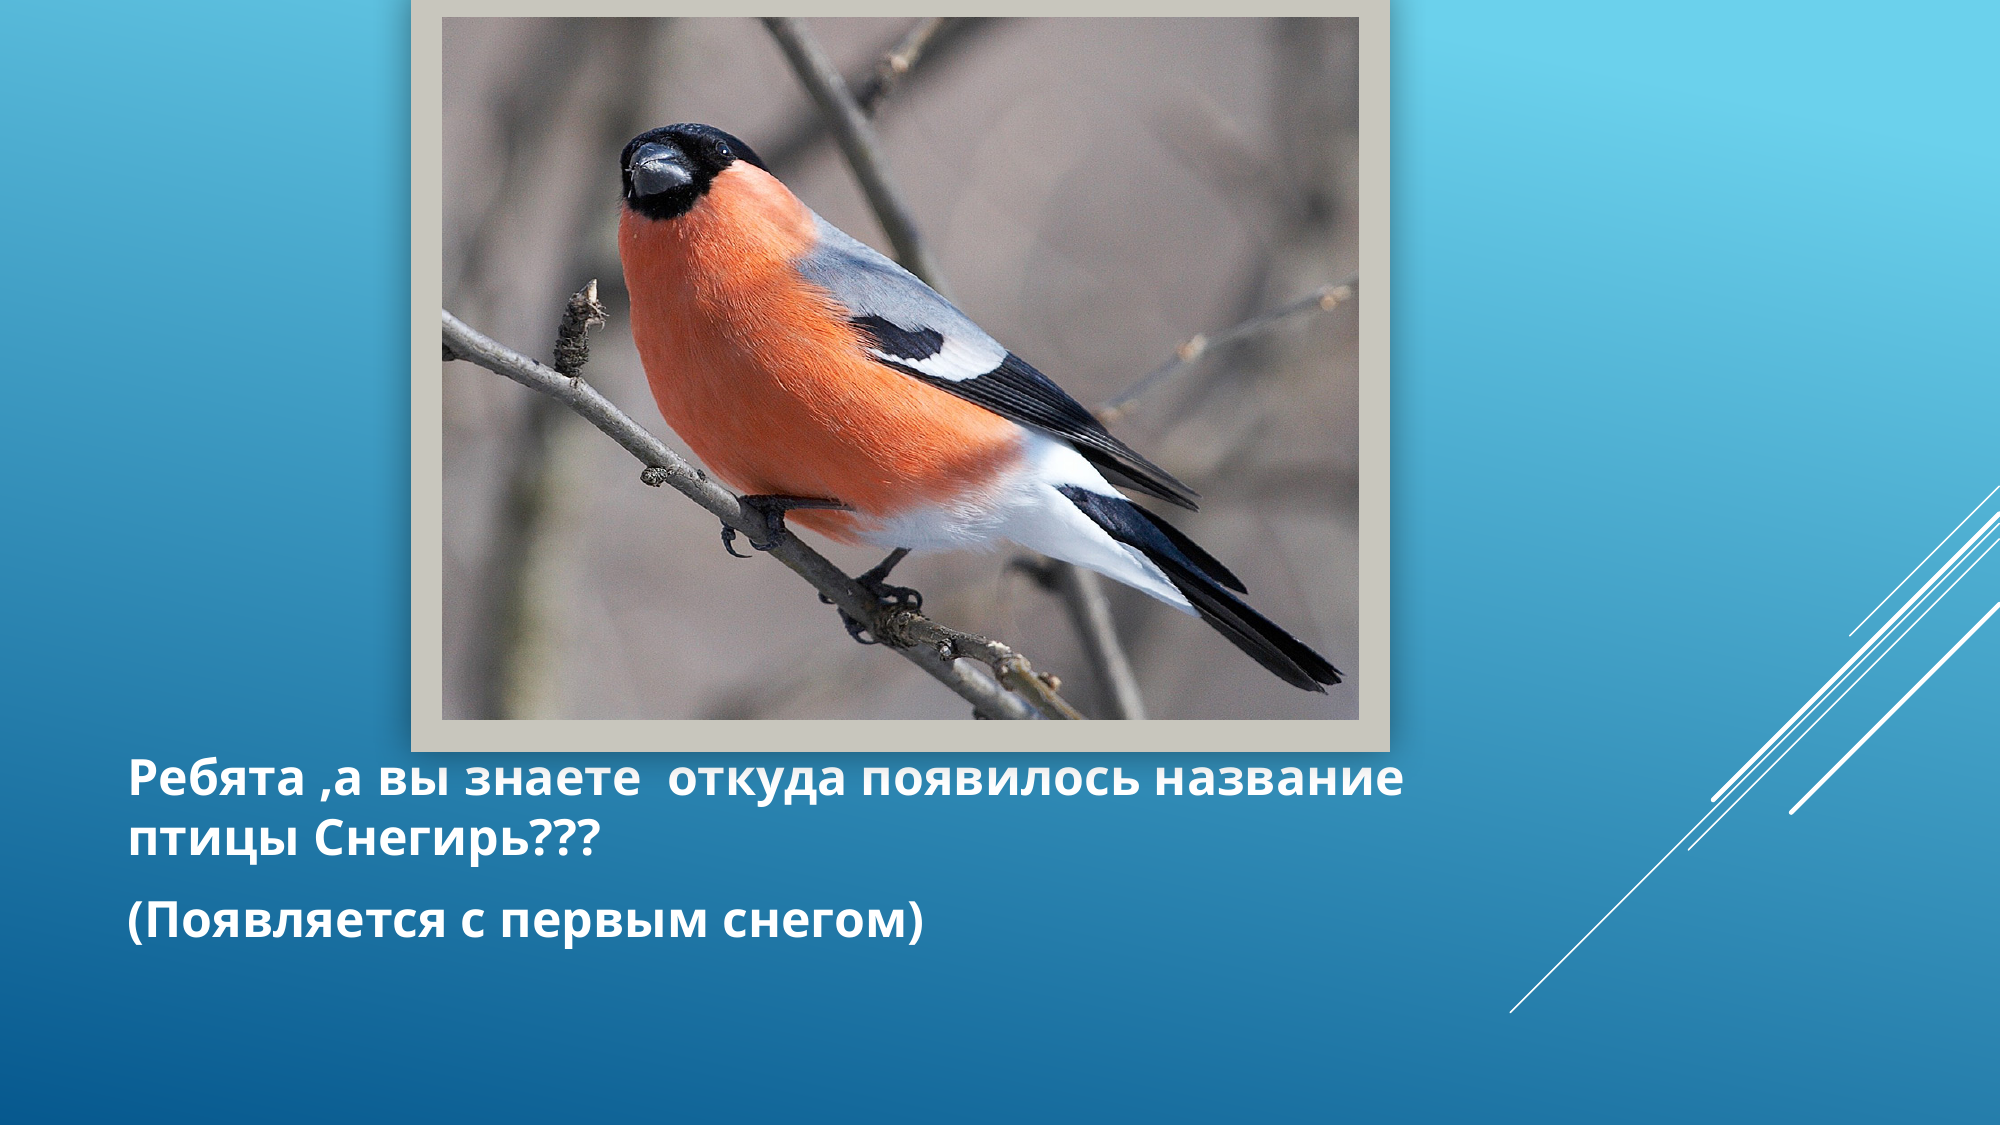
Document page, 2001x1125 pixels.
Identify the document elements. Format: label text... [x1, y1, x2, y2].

list Ребята ,а вы знаете откуда появилось название птицы Снегирь??? (Появляется с первым снегом) [112, 737, 1513, 984]
picture [441, 16, 1360, 721]
